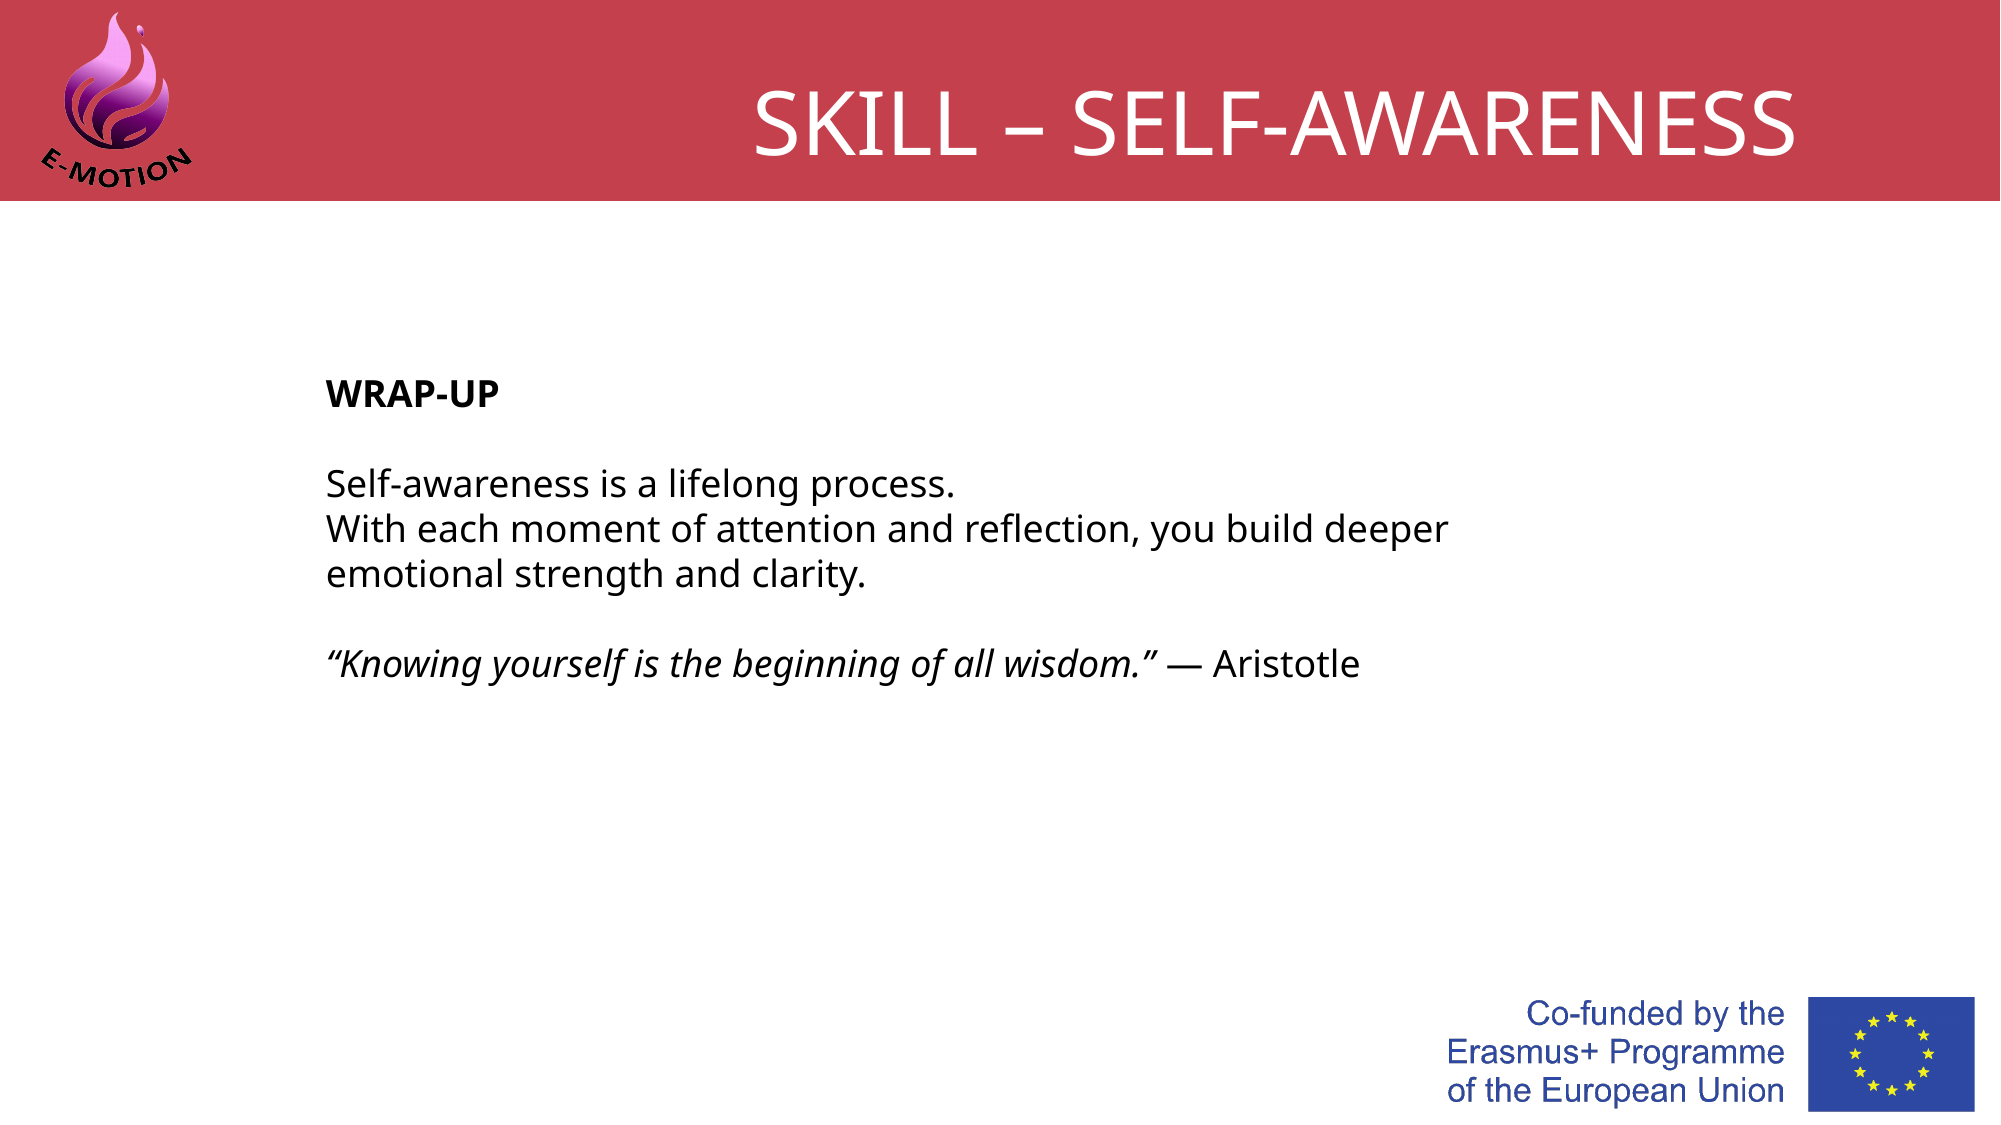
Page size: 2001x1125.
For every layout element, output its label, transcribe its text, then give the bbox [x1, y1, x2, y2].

text_box SKILL – SELF-AWARENESS [556, 59, 1815, 334]
picture [0, 0, 253, 247]
text_box WRAP-UP Self-awareness is a lifelong process. With each moment of attention and reflection, you build deeper emotional strength and clarity. “Knowing yourself is the beginning of all wisdom.” — Aristotle [310, 362, 1632, 693]
picture [1396, 995, 1975, 1116]
